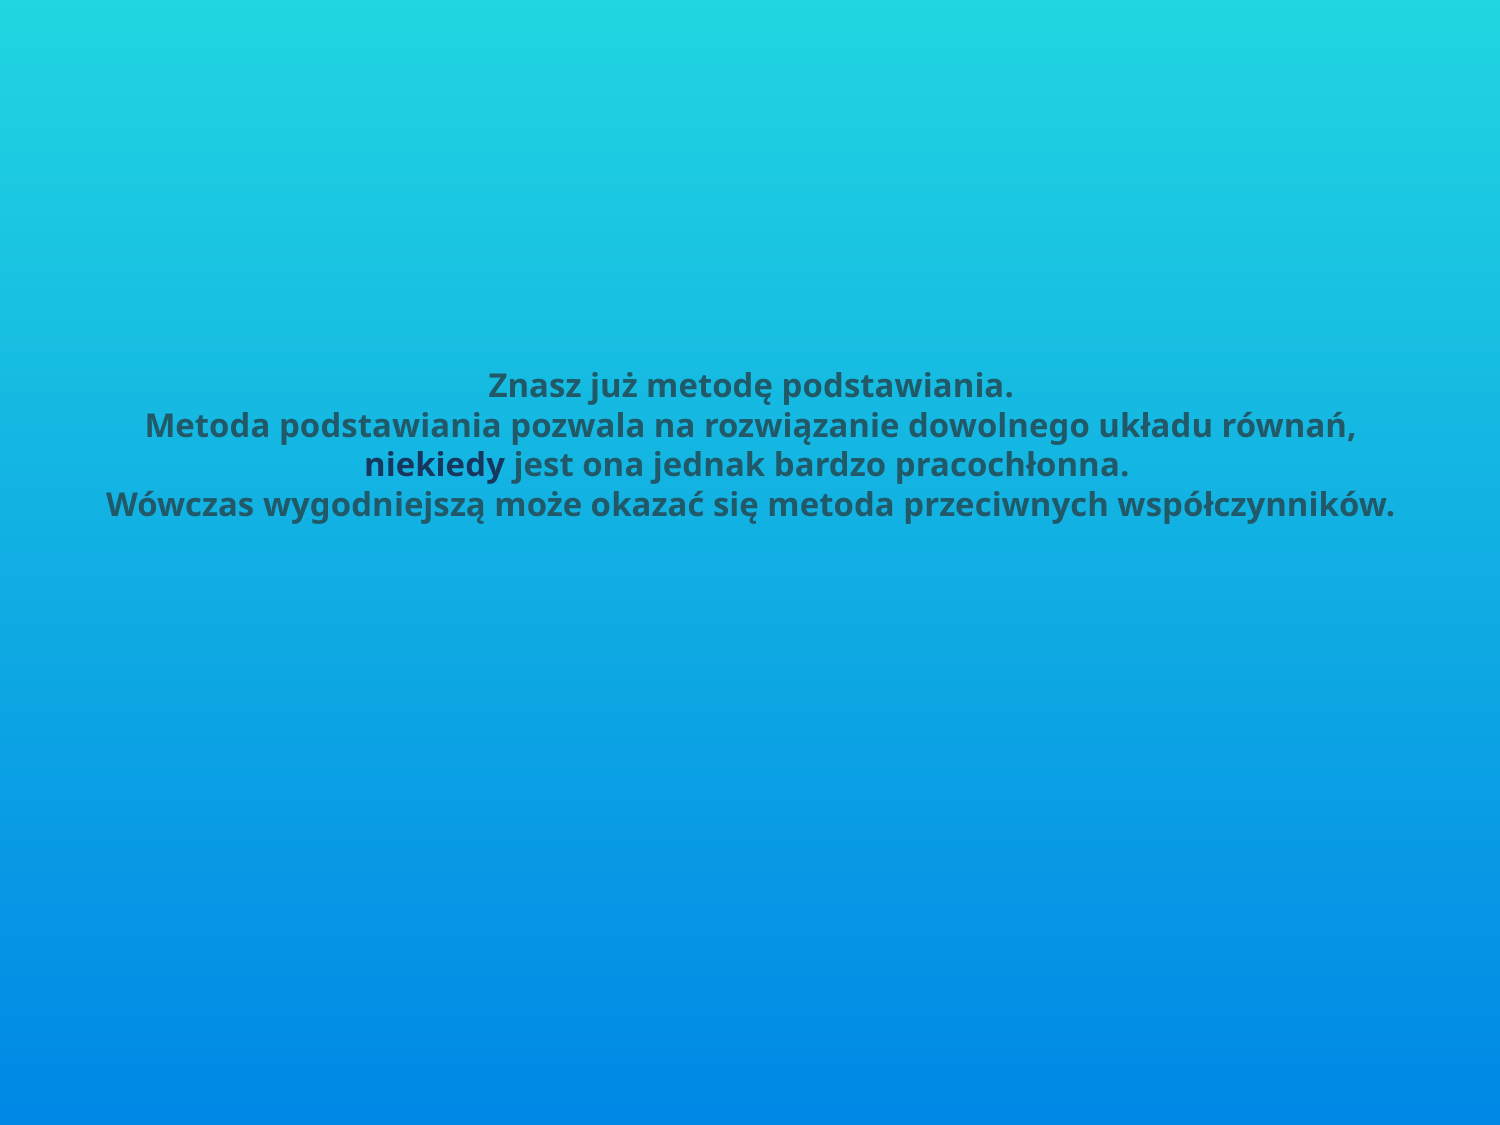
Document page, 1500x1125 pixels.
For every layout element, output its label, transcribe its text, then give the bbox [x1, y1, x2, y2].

title Znasz już metodę podstawiania. Metoda podstawiania pozwala na rozwiązanie dowolnego układu równań, niekiedy jest ona jednak bardzo pracochłonna. Wówczas wygodniejszą może okazać się metoda przeciwnych współczynników. [76, 349, 1427, 538]
